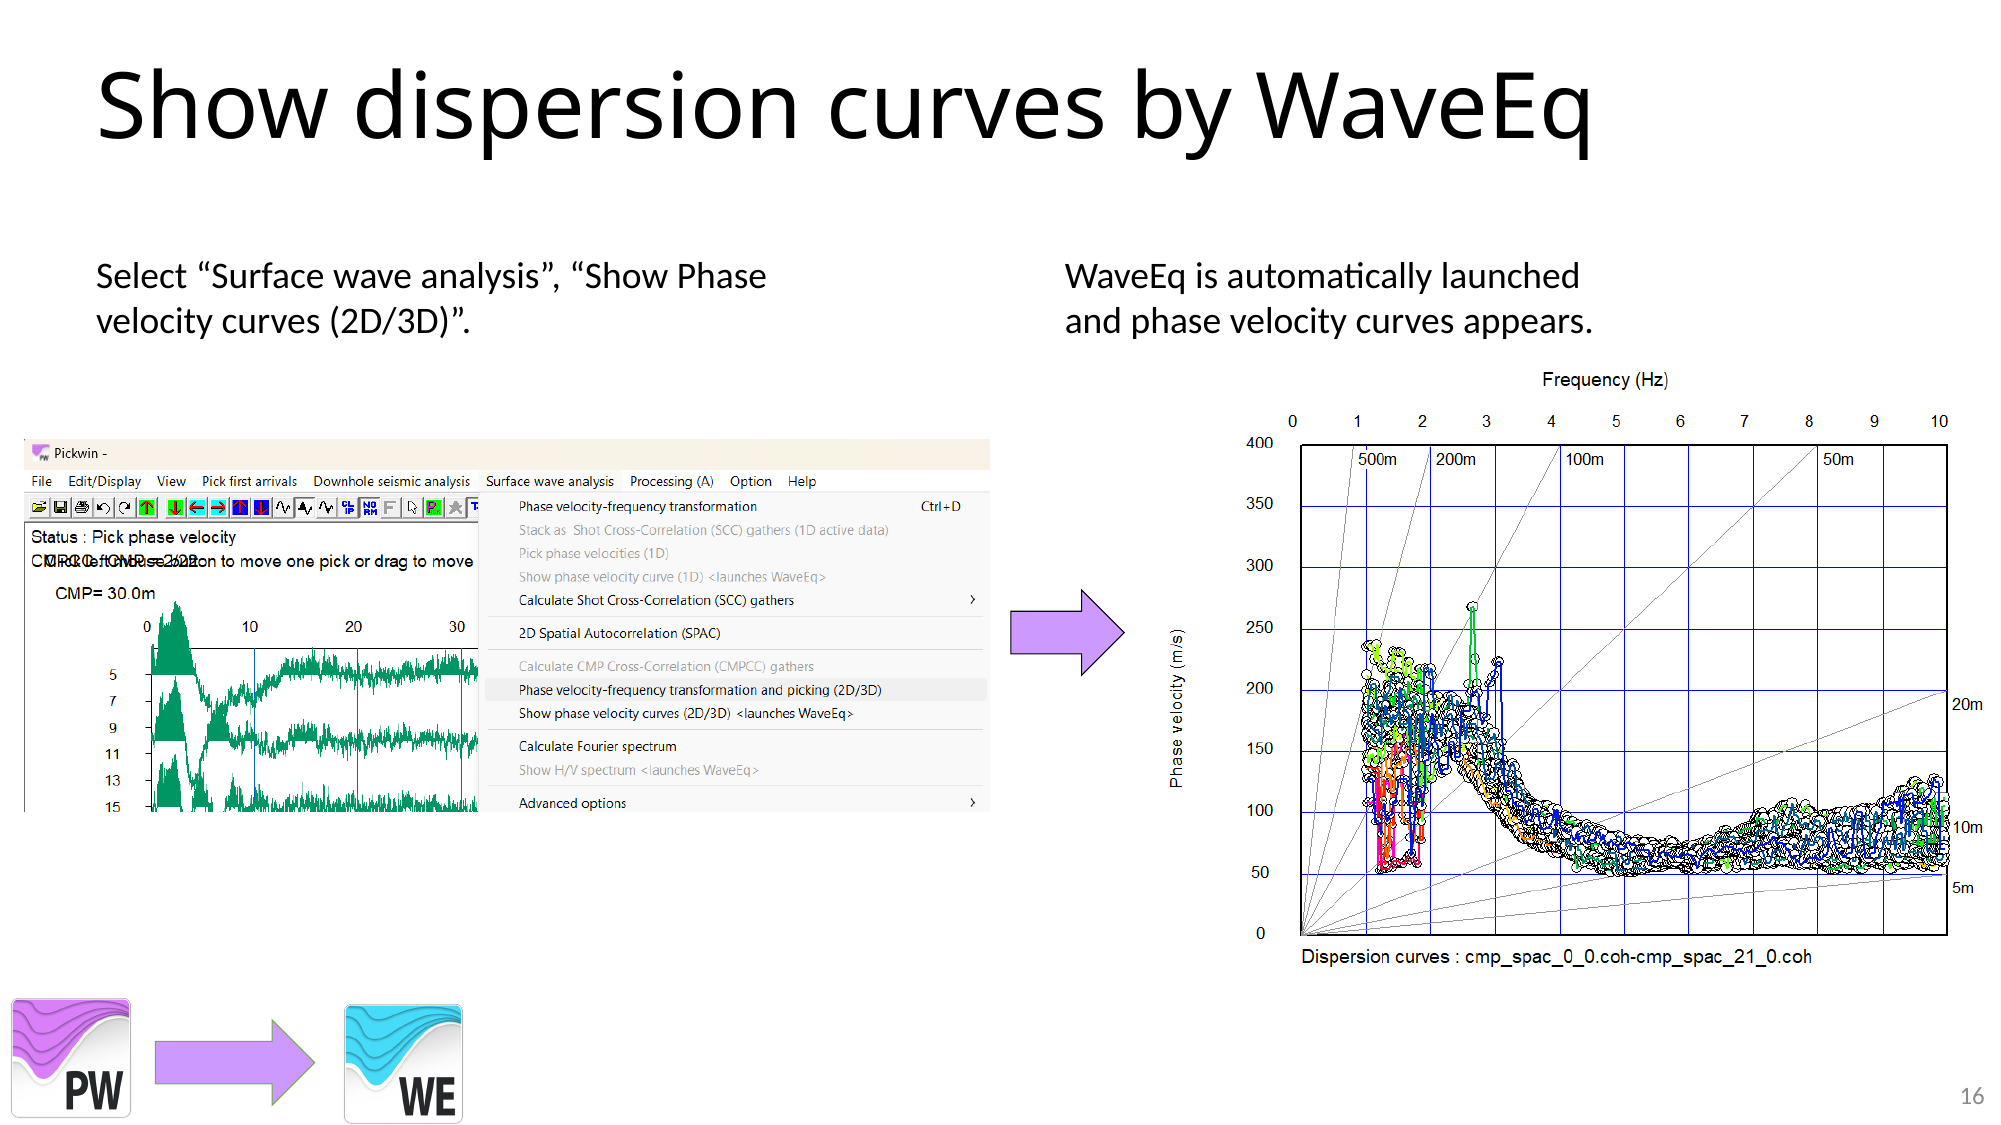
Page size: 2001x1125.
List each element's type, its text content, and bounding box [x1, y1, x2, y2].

picture [342, 1002, 464, 1125]
slide_number 16 [1550, 1065, 2000, 1125]
text_box [154, 1018, 316, 1107]
text_box [1010, 588, 1125, 677]
text_box Select “Surface wave analysis”, “Show Phase velocity curves (2D/3D)”. [81, 243, 791, 349]
picture [1145, 349, 1999, 989]
text_box WaveEq is automatically launched and phase velocity curves appears. [1050, 243, 1647, 349]
title Show dispersion curves by WaveEq [81, 0, 1807, 218]
picture [24, 439, 990, 812]
picture [9, 996, 132, 1119]
